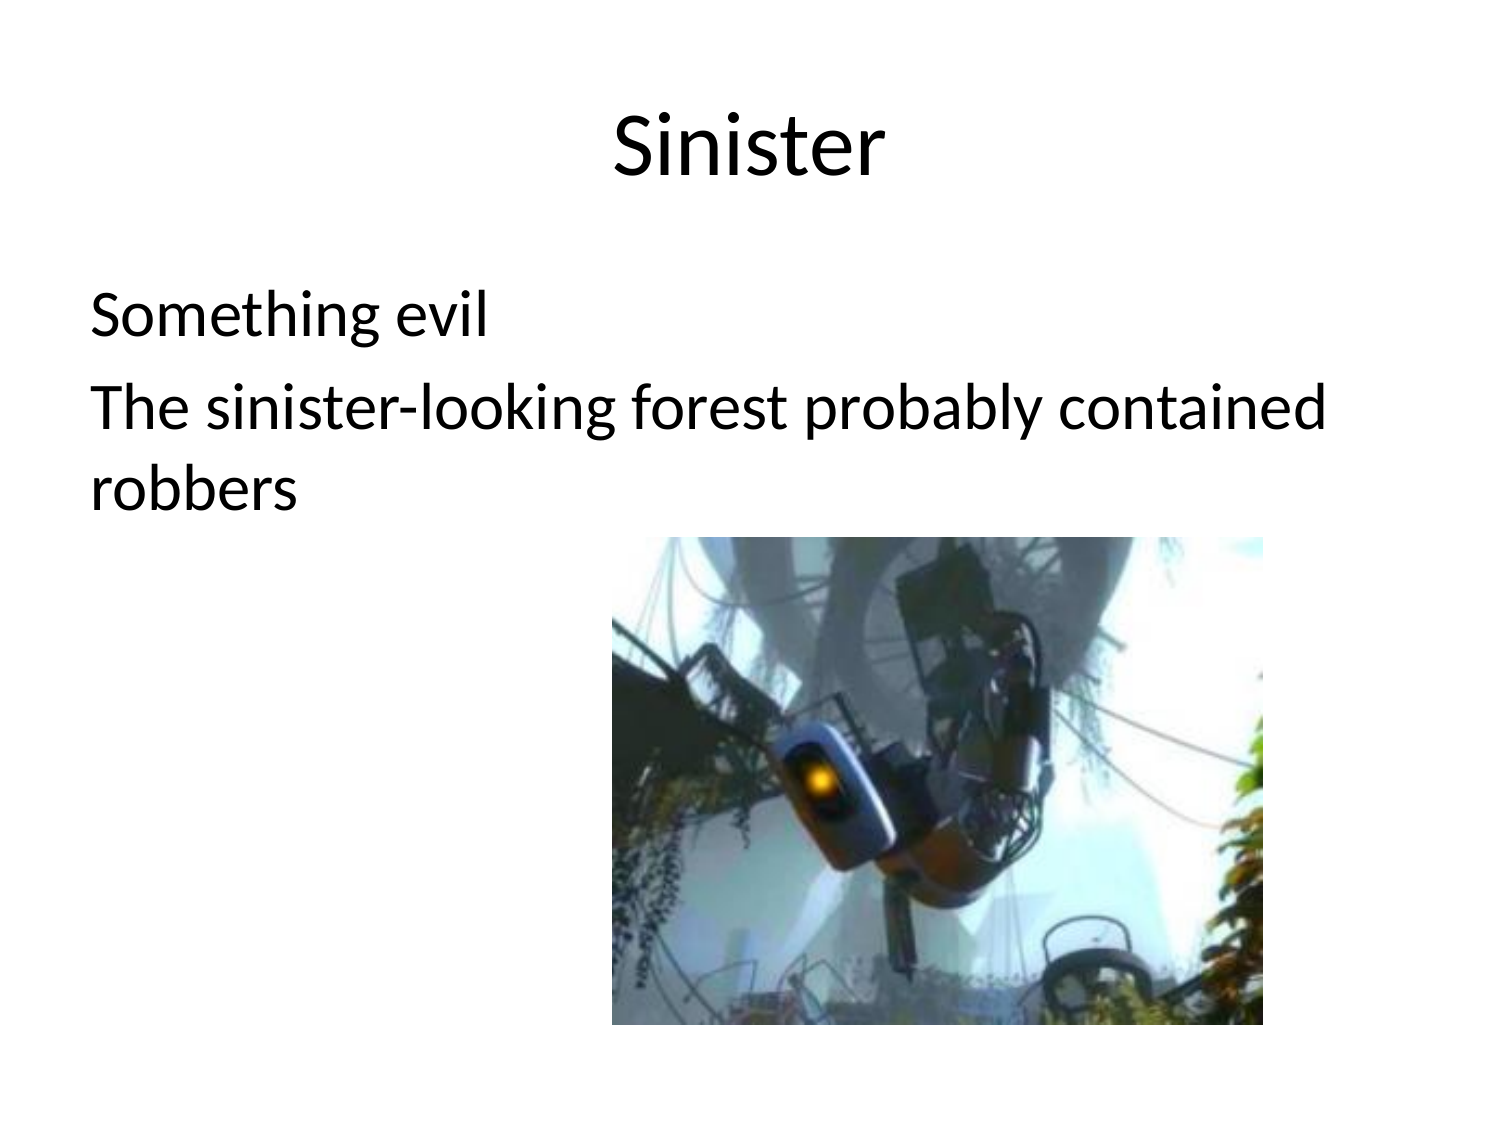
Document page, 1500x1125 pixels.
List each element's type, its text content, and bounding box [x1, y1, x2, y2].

title Sinister [75, 45, 1425, 233]
picture [612, 537, 1263, 1026]
list Something evil The sinister-looking forest probably contained robbers [75, 262, 1425, 1005]
